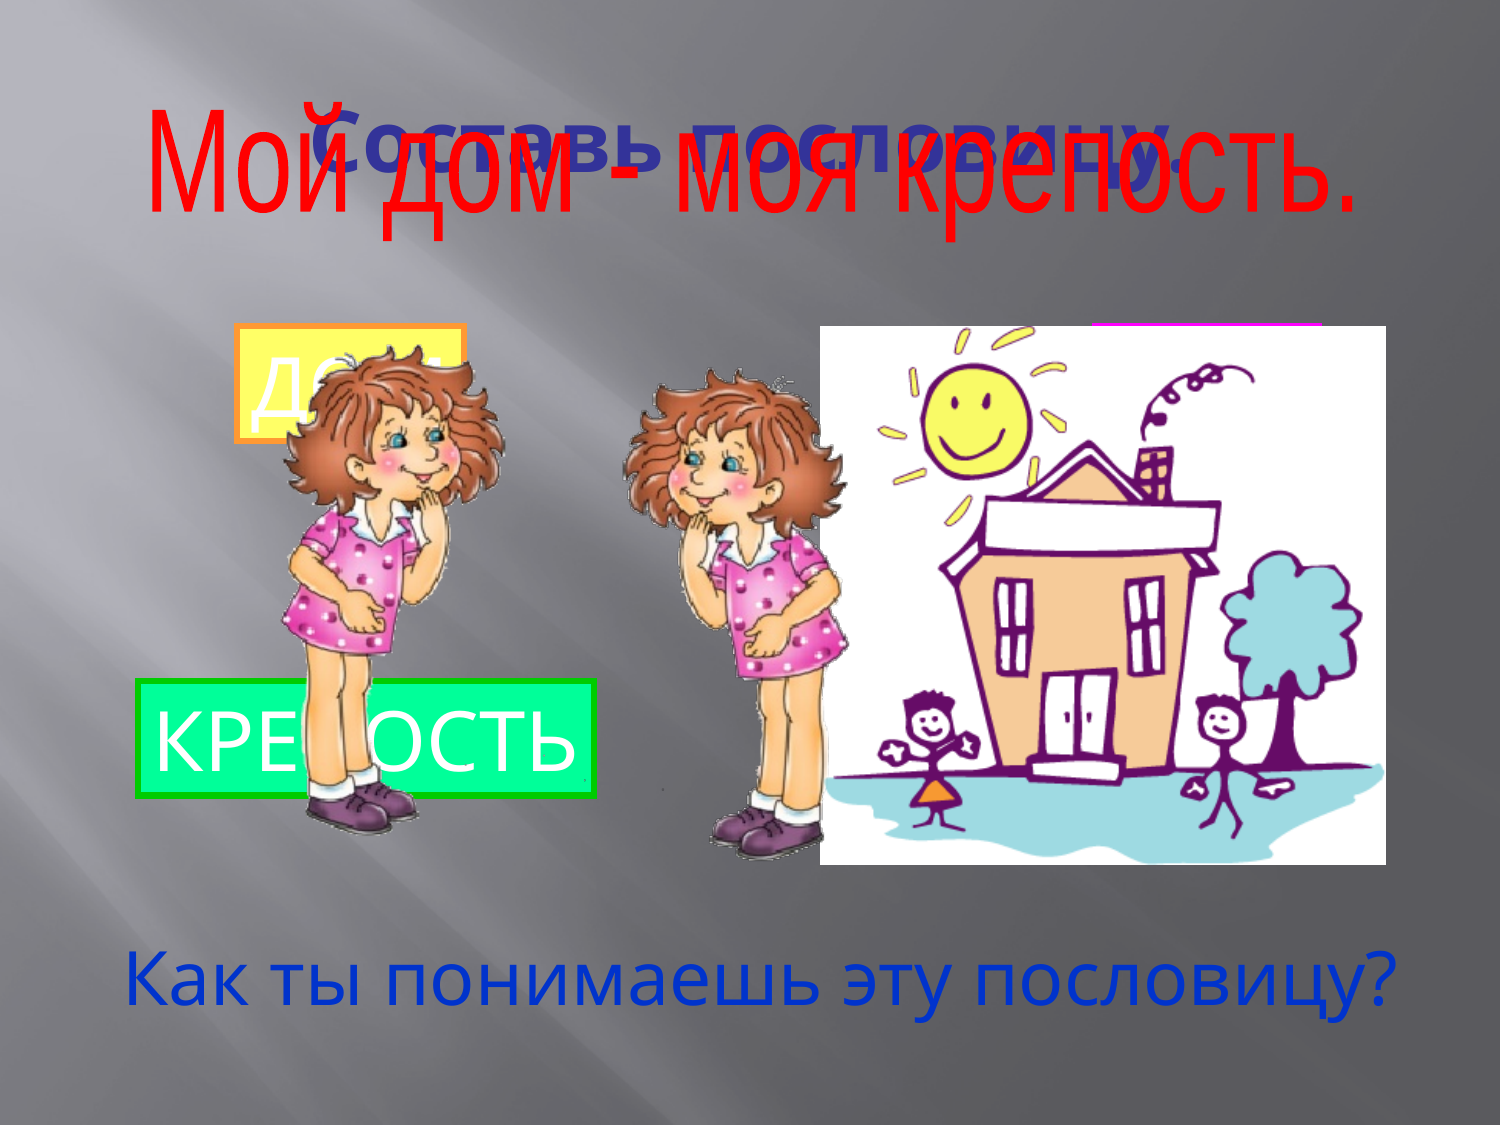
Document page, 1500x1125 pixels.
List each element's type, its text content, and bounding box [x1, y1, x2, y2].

picture [218, 266, 545, 858]
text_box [123, 325, 218, 811]
list Как ты понимаешь эту пословицу? [75, 923, 1425, 1106]
picture [584, 290, 1386, 884]
title Составь пословицу. [75, 45, 1425, 233]
